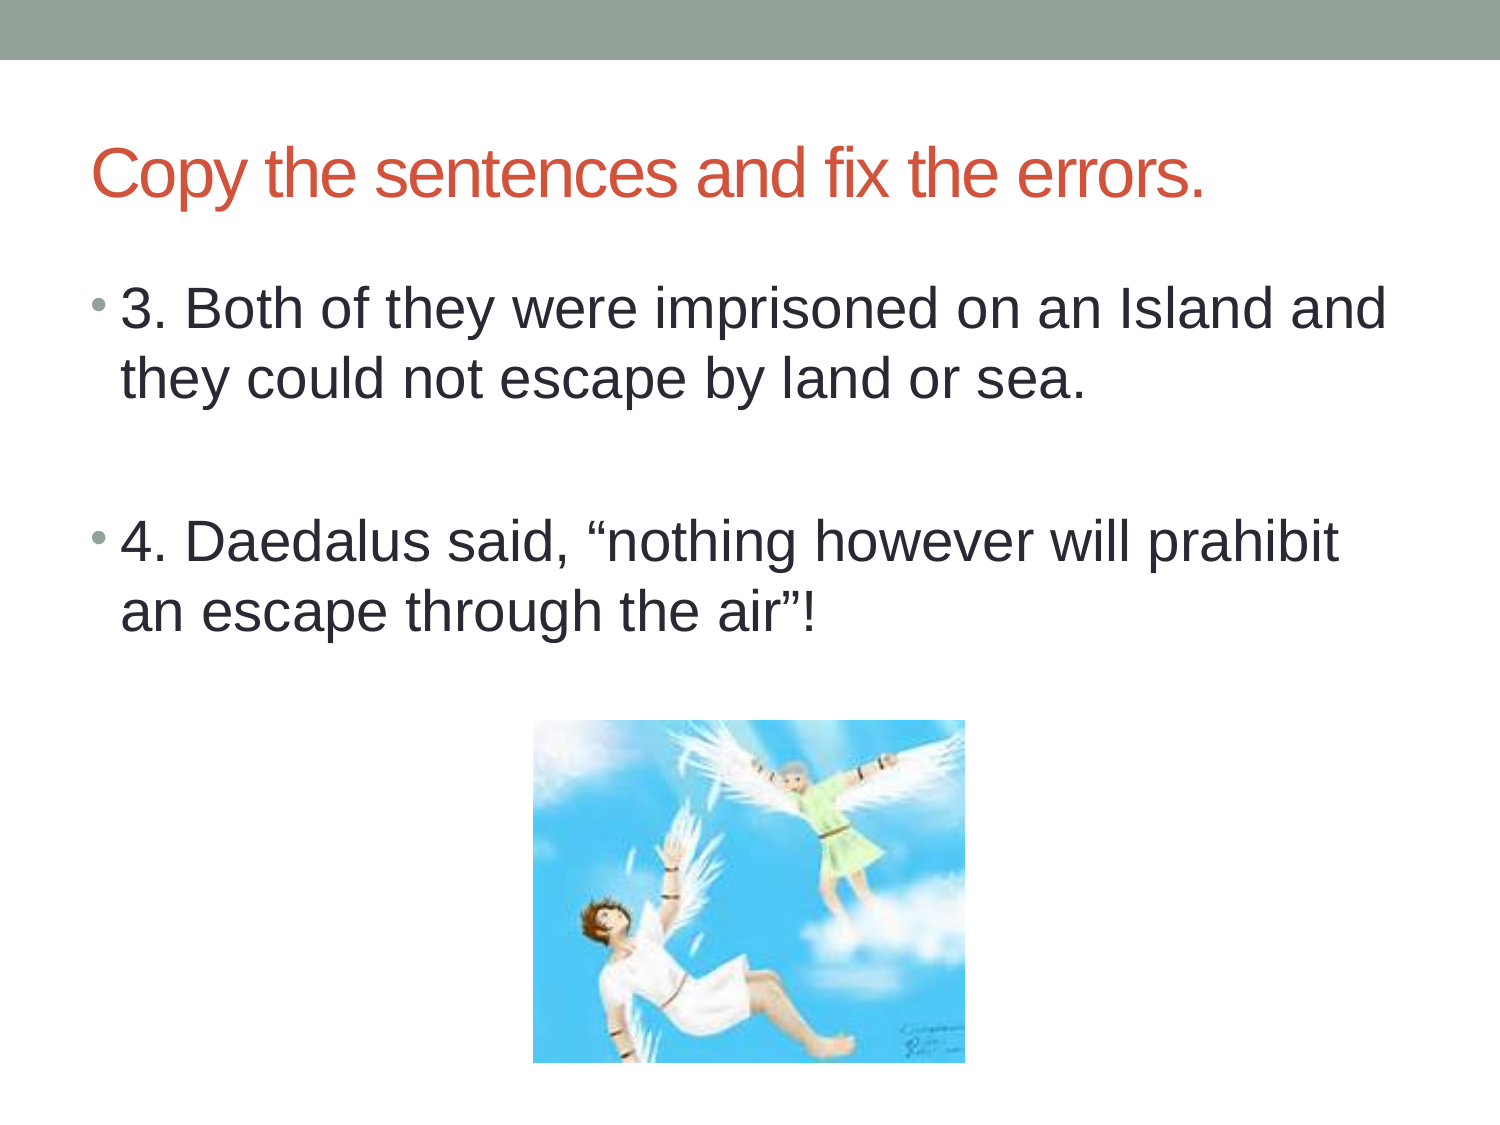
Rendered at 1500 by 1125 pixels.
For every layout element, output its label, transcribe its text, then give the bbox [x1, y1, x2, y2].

title Copy the sentences and fix the errors. [75, 87, 1425, 250]
picture [533, 720, 965, 1063]
list 3. Both of they were imprisoned on an Island and they could not escape by land or sea. 4. Daedalus said, “nothing however will prahibit an escape through the air”! [75, 262, 1425, 1063]
